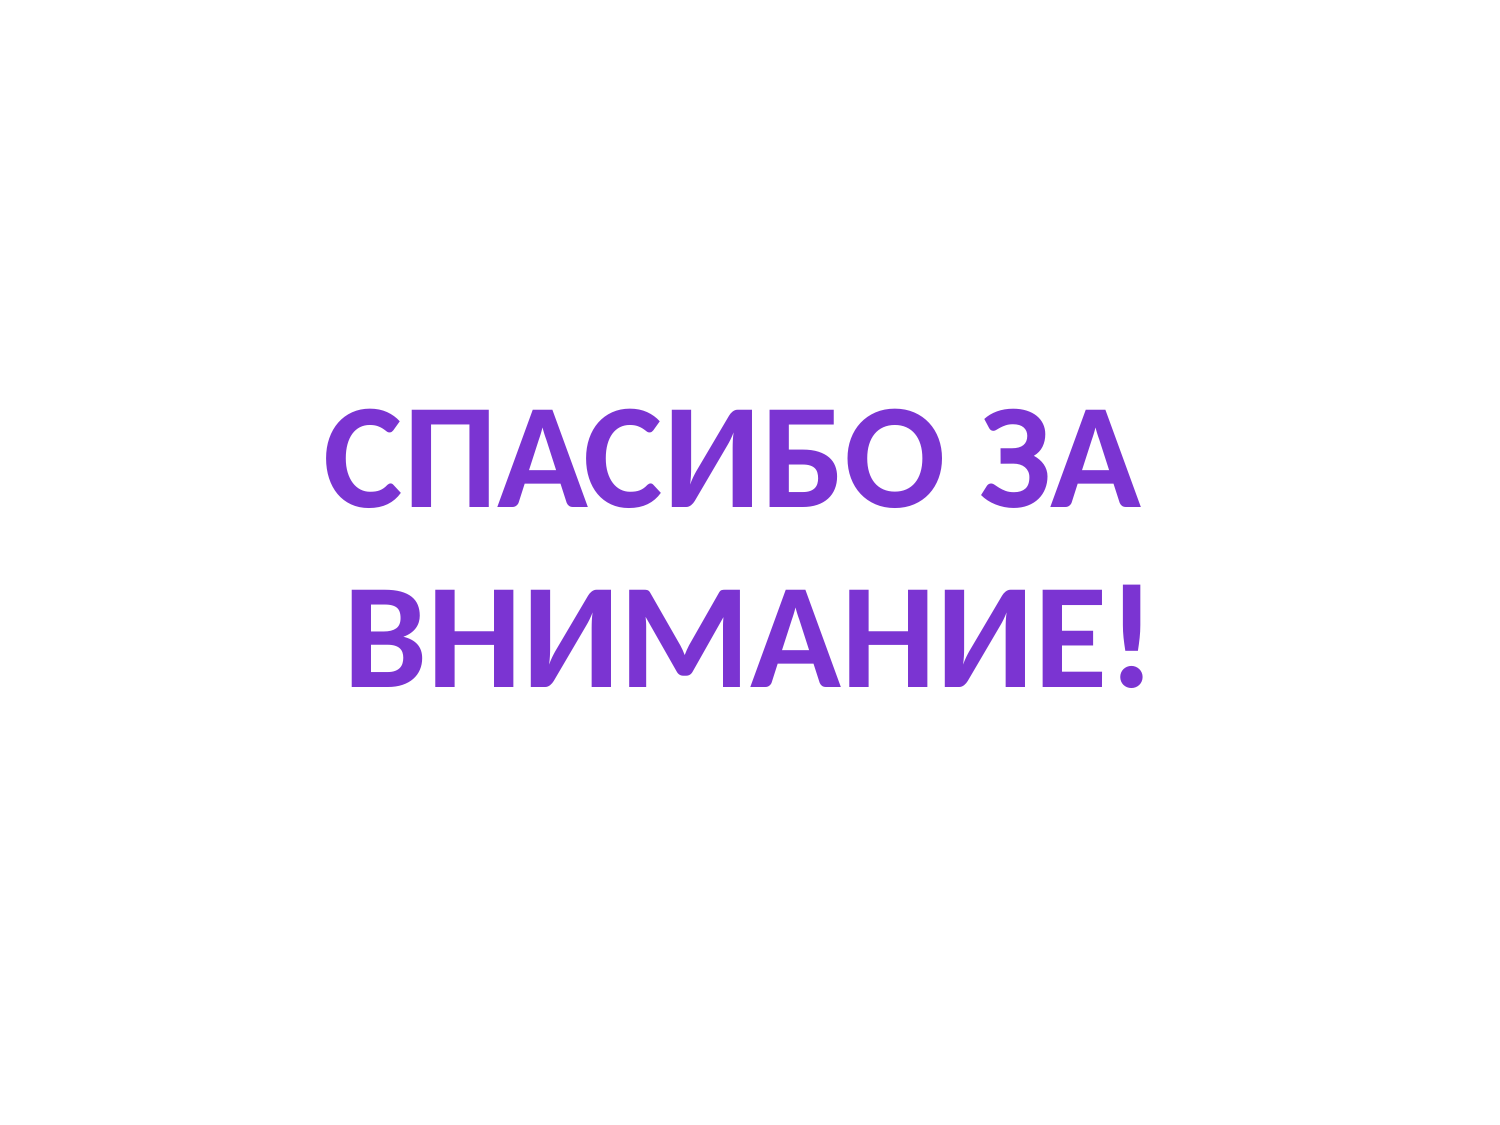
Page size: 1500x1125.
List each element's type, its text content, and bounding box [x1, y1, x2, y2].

text_box Спасибо за внимание! [277, 349, 1223, 725]
